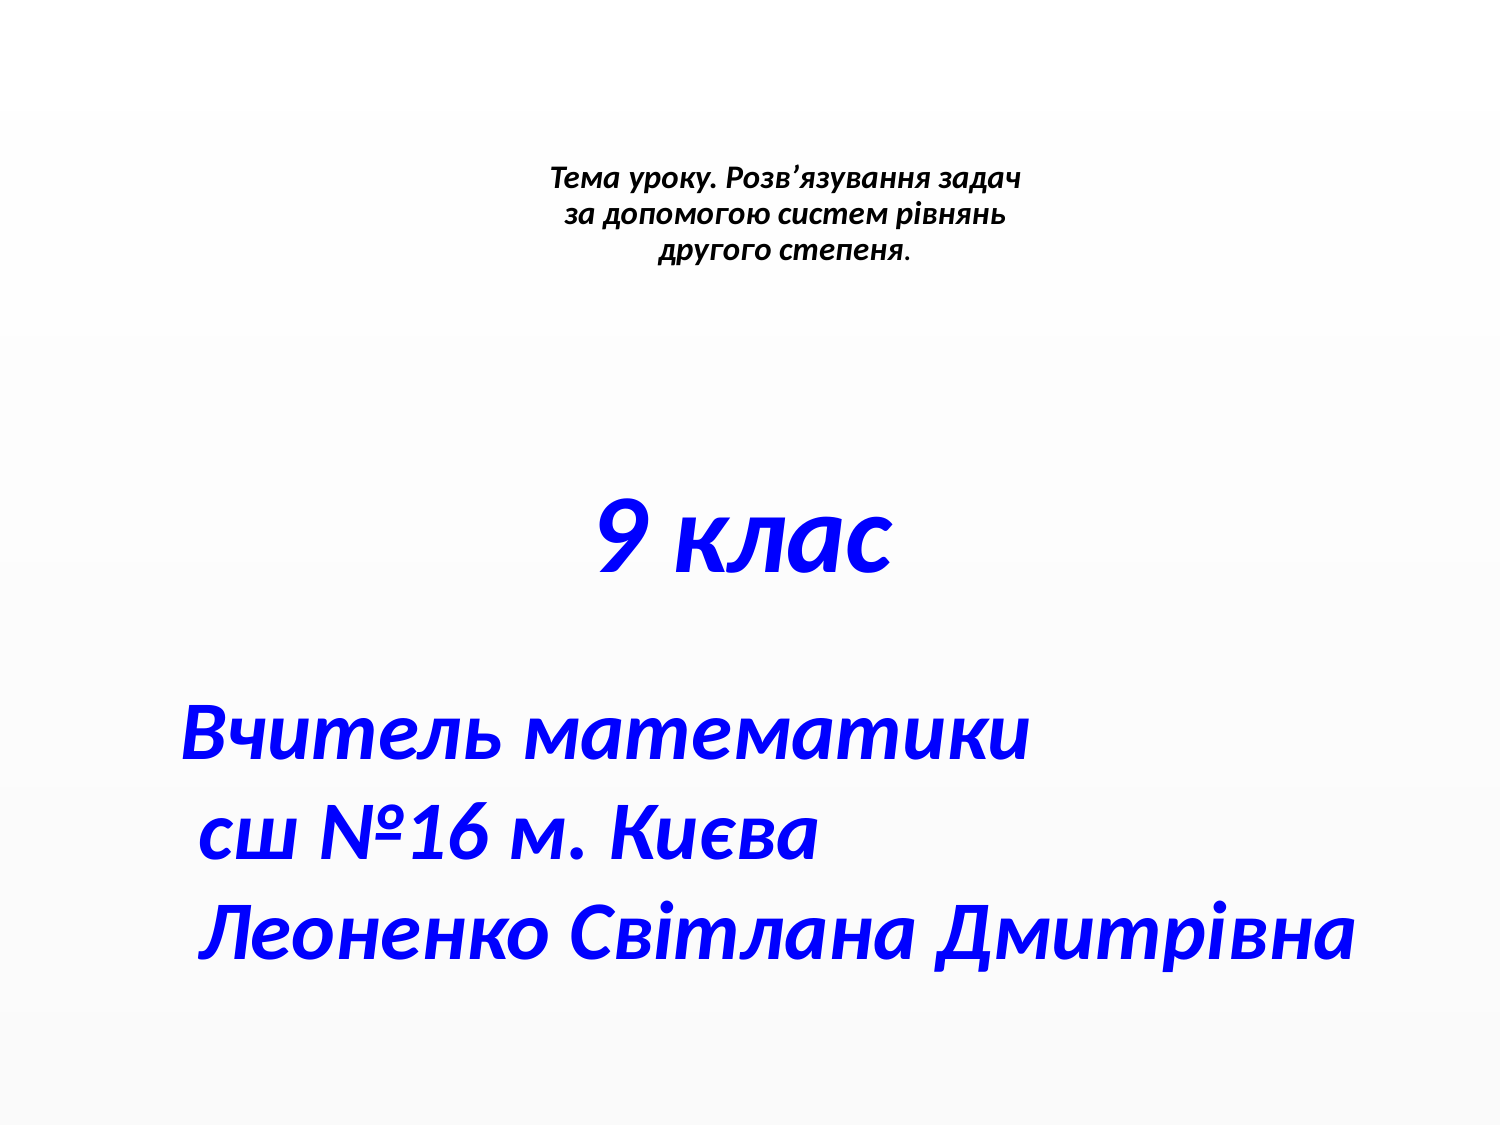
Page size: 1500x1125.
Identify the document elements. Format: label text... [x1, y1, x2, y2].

title Тема уроку. Розв’язування задач за допомогою систем рівнянь другого степеня. [135, 42, 1436, 421]
text_box 9 клас [574, 452, 908, 603]
text_box Вчитель математики сш №16 м. Києва Леоненко Світлана Дмитрівна [165, 668, 1406, 984]
